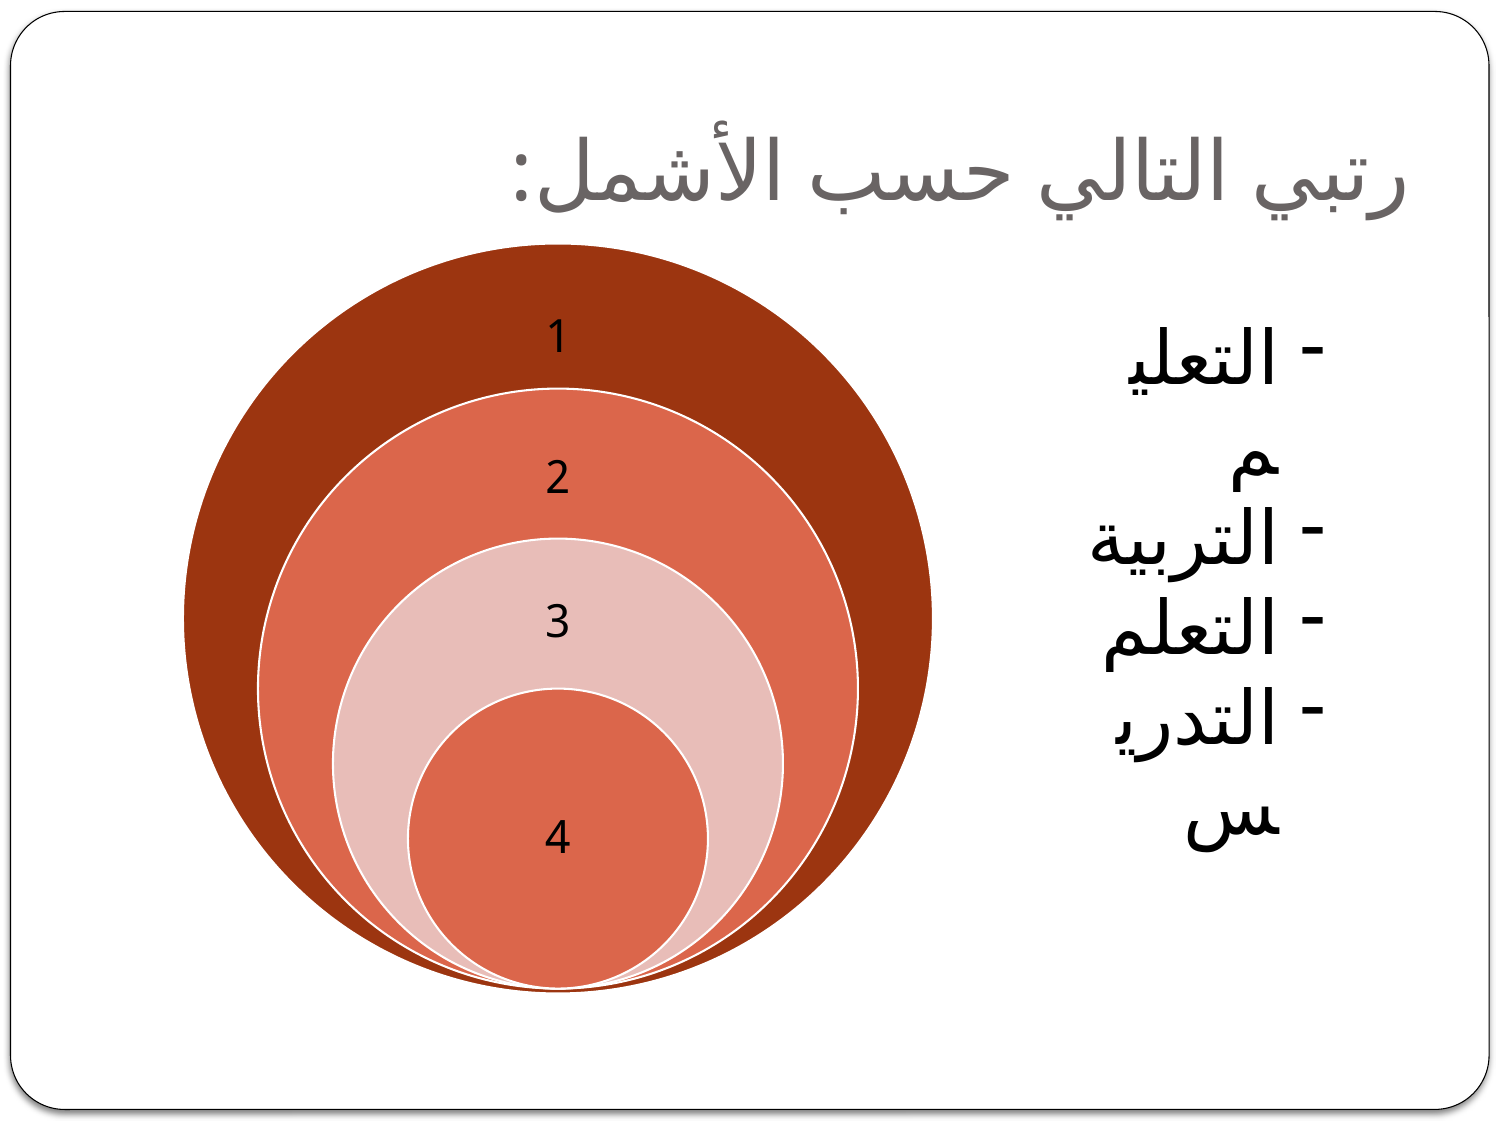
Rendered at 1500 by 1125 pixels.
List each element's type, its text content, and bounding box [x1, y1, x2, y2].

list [149, 243, 1426, 994]
title رتبي التالي حسب الأشمل: [150, 45, 1425, 233]
